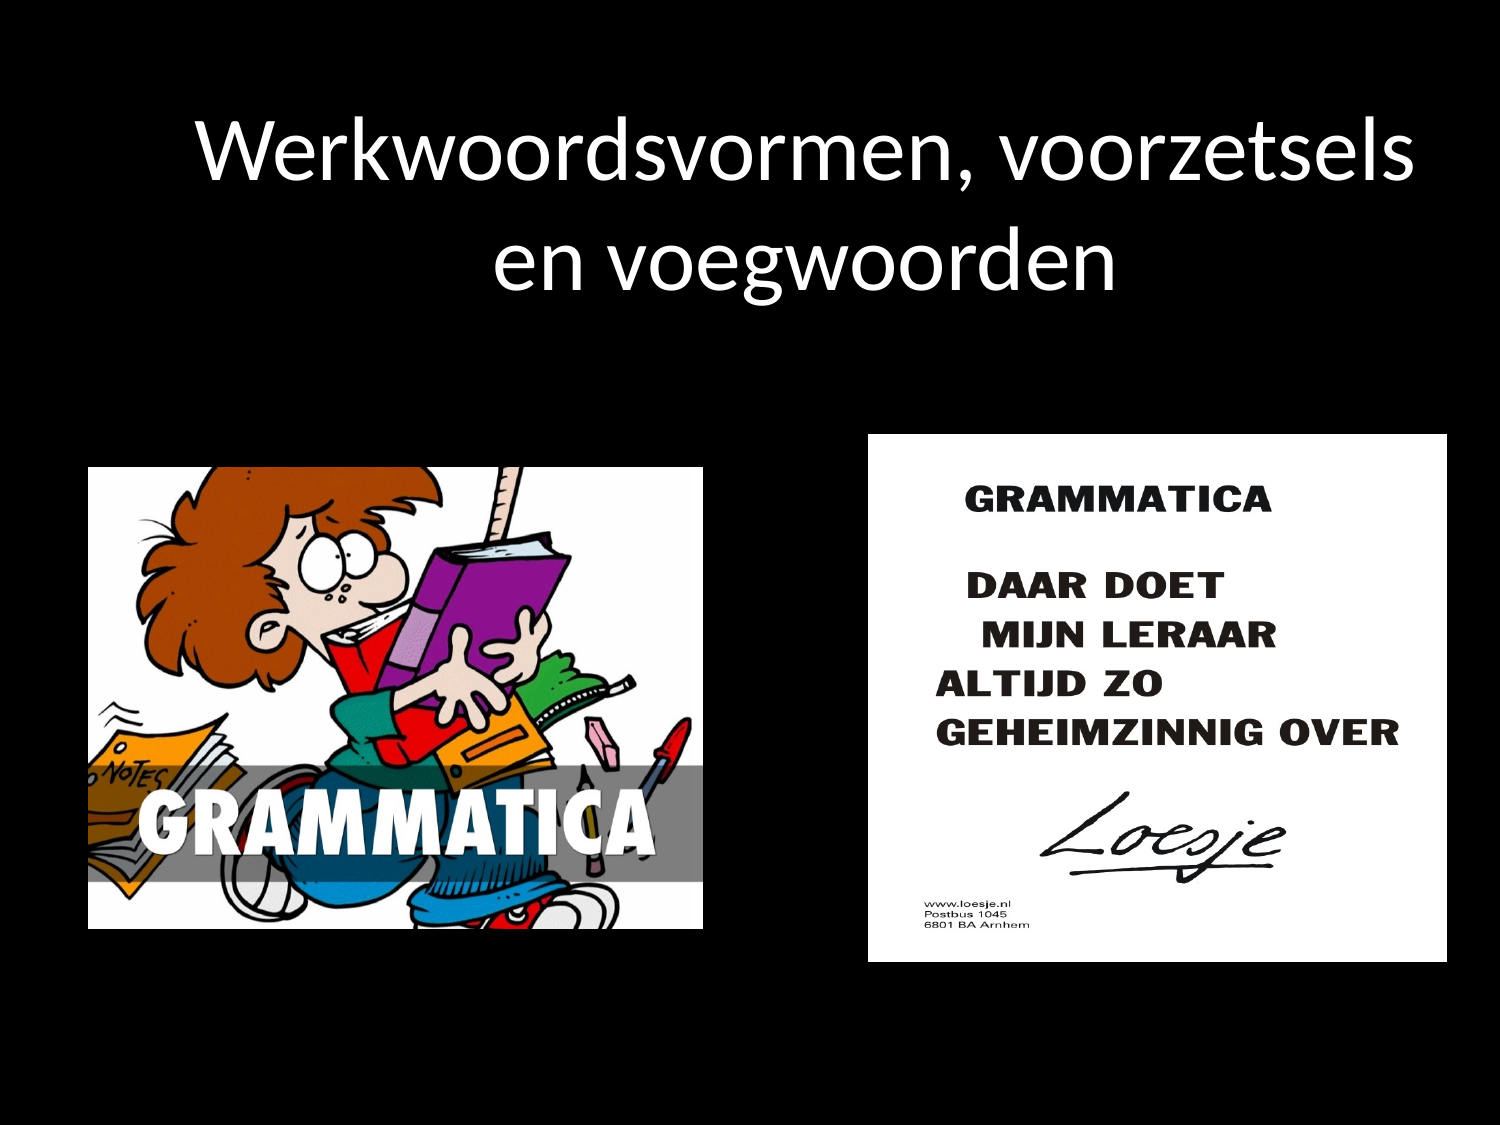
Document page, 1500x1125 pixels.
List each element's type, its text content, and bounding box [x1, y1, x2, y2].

picture [867, 434, 1448, 963]
picture [88, 467, 703, 929]
title Werkwoordsvormen, voorzetsels en voegwoorden [168, 78, 1444, 320]
